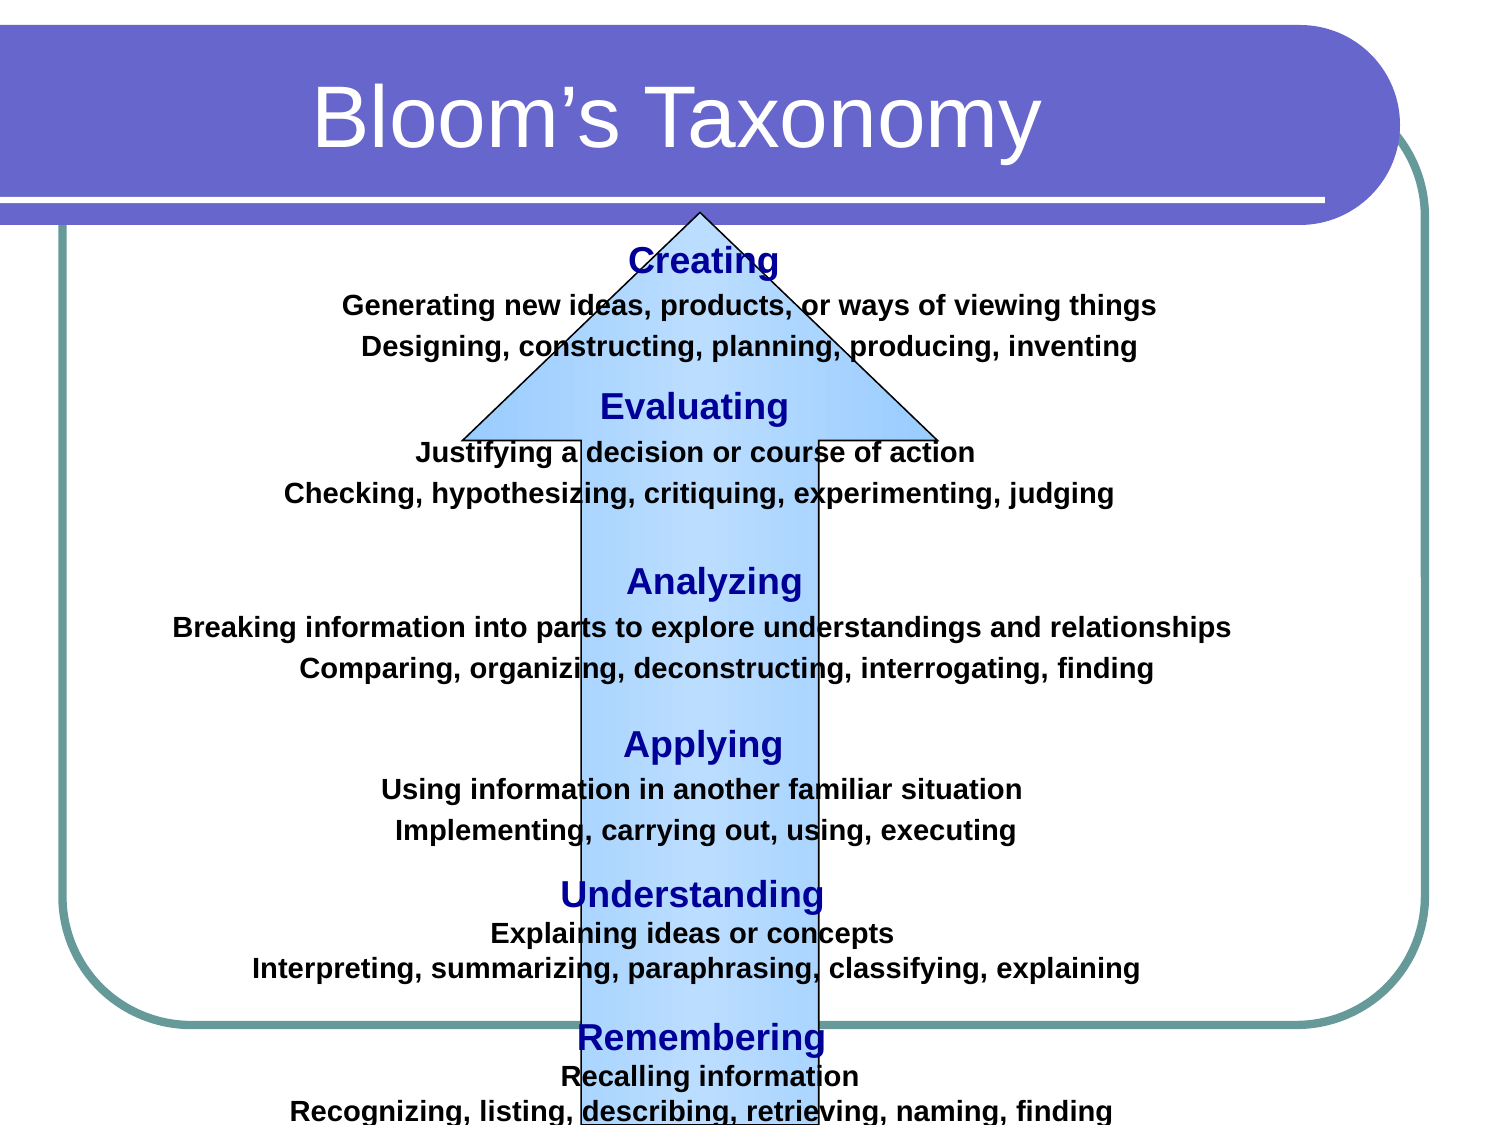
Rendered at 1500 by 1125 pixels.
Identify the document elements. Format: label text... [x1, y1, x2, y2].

text_box Evaluating Justifying a decision or course of action Checking, hypothesizing, critiquing, experimenting, judging [99, 374, 1300, 552]
text_box Analyzing Breaking information into parts to explore understandings and relationships Comparing, organizing, deconstructing, interrogating, finding [75, 549, 1380, 727]
text_box Creating Generating new ideas, products, or ways of viewing things Designing, constructing, planning, producing, inventing [299, 187, 1200, 405]
text_box [453, 993, 1000, 1005]
text_box Remembering Recalling information Recognizing, listing, describing, retrieving, naming, finding [125, 1005, 1279, 1125]
text_box Understanding Explaining ideas or concepts Interpreting, summarizing, paraphrasing, classifying, explaining [212, 889, 1173, 993]
text_box Applying Using information in another familiar situation Implementing, carrying out, using, executing [212, 727, 1200, 889]
title Bloom’s Taxonomy [31, 37, 1348, 188]
